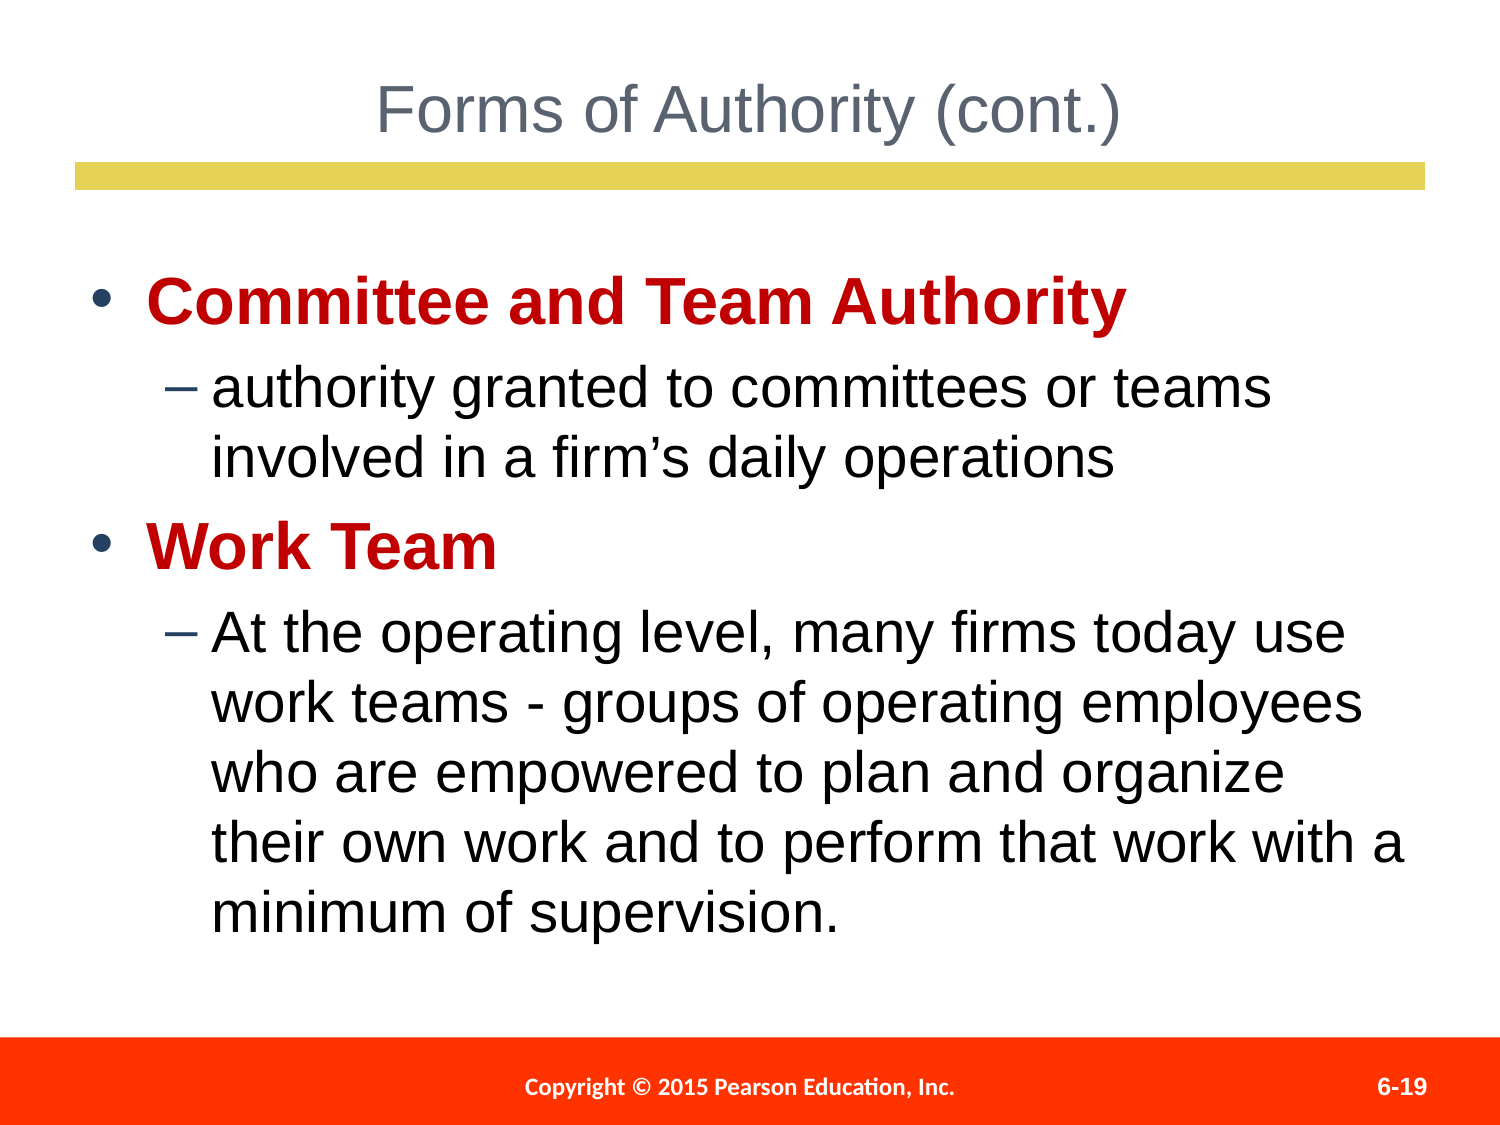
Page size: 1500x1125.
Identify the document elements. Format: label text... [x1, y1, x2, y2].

list Committee and Team Authority authority granted to committees or teams involved in a firm’s daily operations Work Team At the operating level, many firms today use work teams - groups of operating employees who are empowered to plan and organize their own work and to perform that work with a minimum of supervision. [74, 249, 1426, 976]
title Forms of Authority (cont.) [74, 12, 1426, 201]
